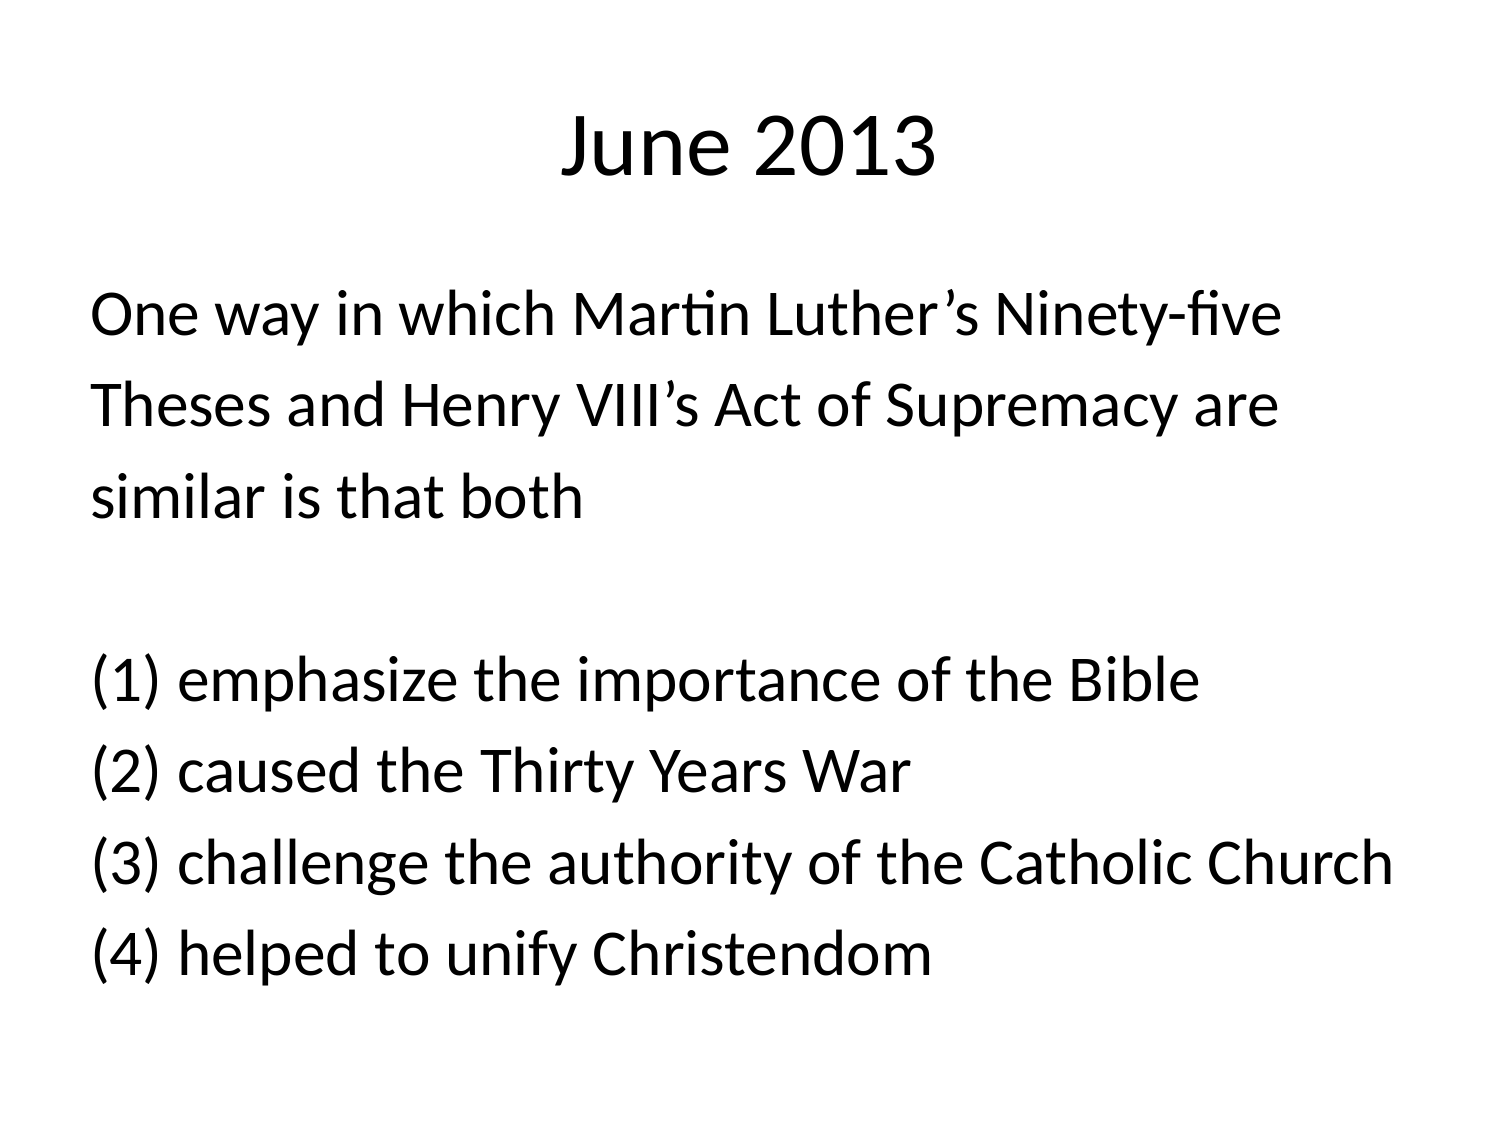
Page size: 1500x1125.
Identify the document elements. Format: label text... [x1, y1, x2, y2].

list One way in which Martin Luther’s Ninety-five Theses and Henry VIII’s Act of Supremacy are similar is that both (1) emphasize the importance of the Bible (2) caused the Thirty Years War (3) challenge the authority of the Catholic Church (4) helped to unify Christendom [75, 262, 1425, 1005]
title June 2013 [75, 45, 1425, 233]
